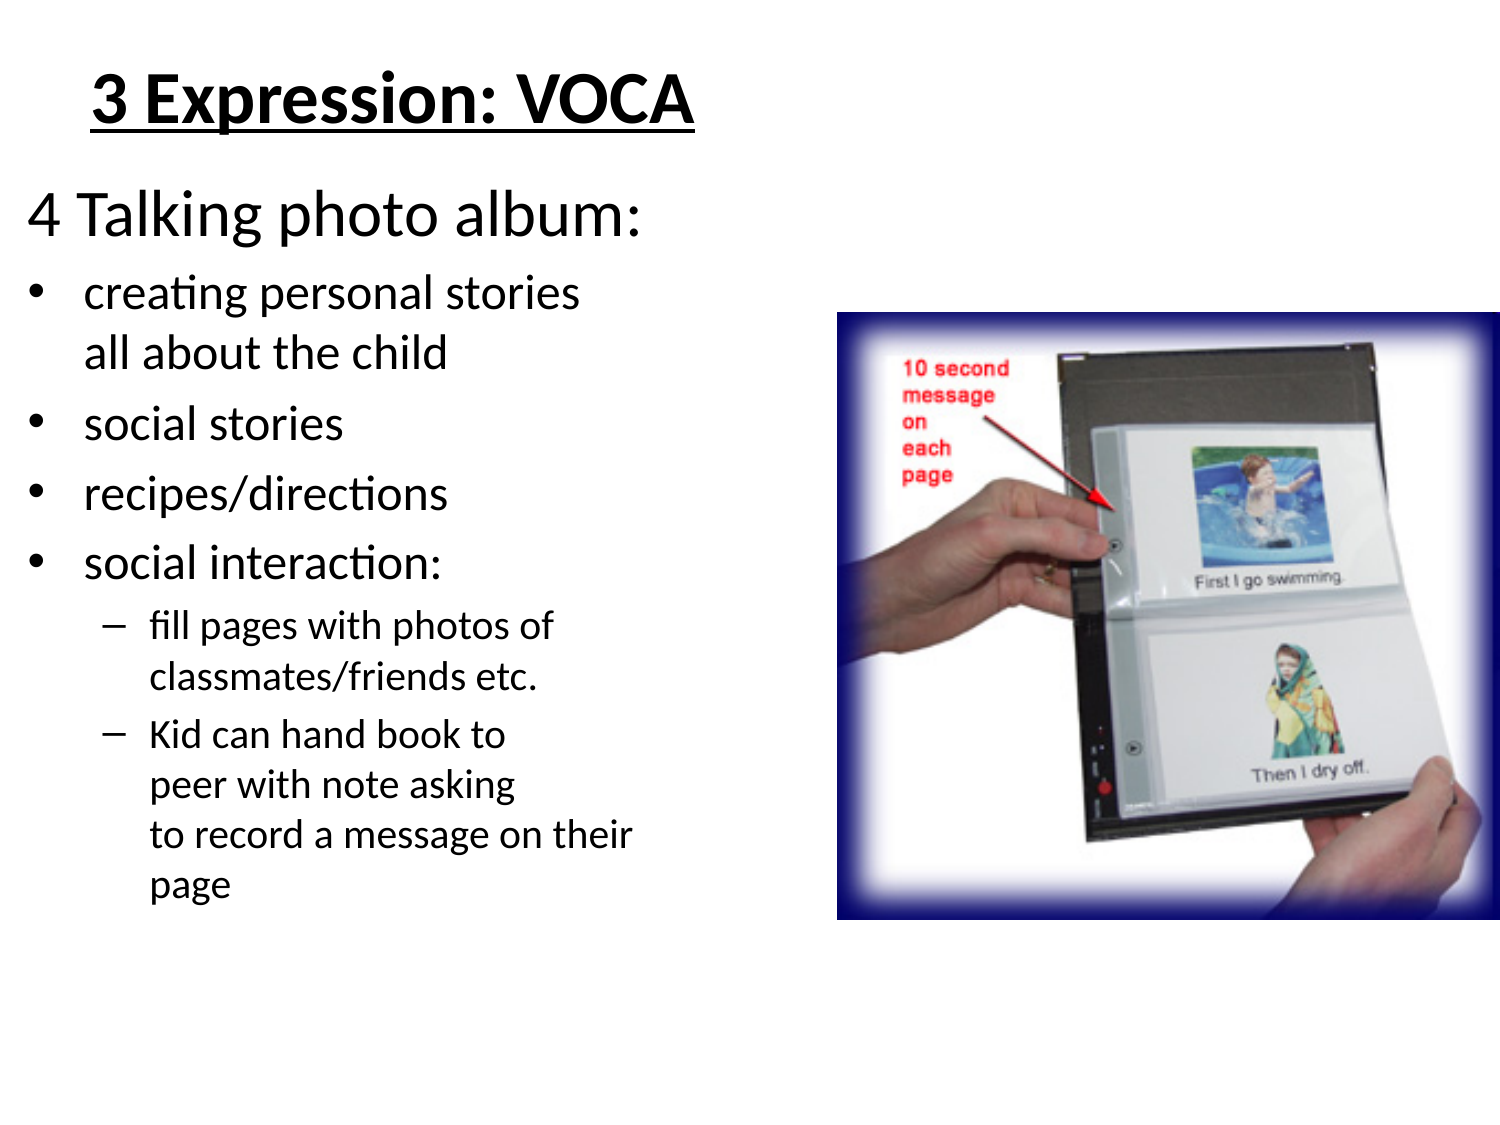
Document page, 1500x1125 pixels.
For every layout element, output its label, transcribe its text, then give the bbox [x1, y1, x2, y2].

title 3 Expression: VOCA [75, 0, 1350, 162]
picture [837, 312, 1500, 920]
list 4 Talking photo album: creating personal stories all about the child social stories recipes/directions social interaction: fill pages with photos of classmates/friends etc. Kid can hand book to peer with note asking to record a message on their page [12, 162, 1388, 1100]
